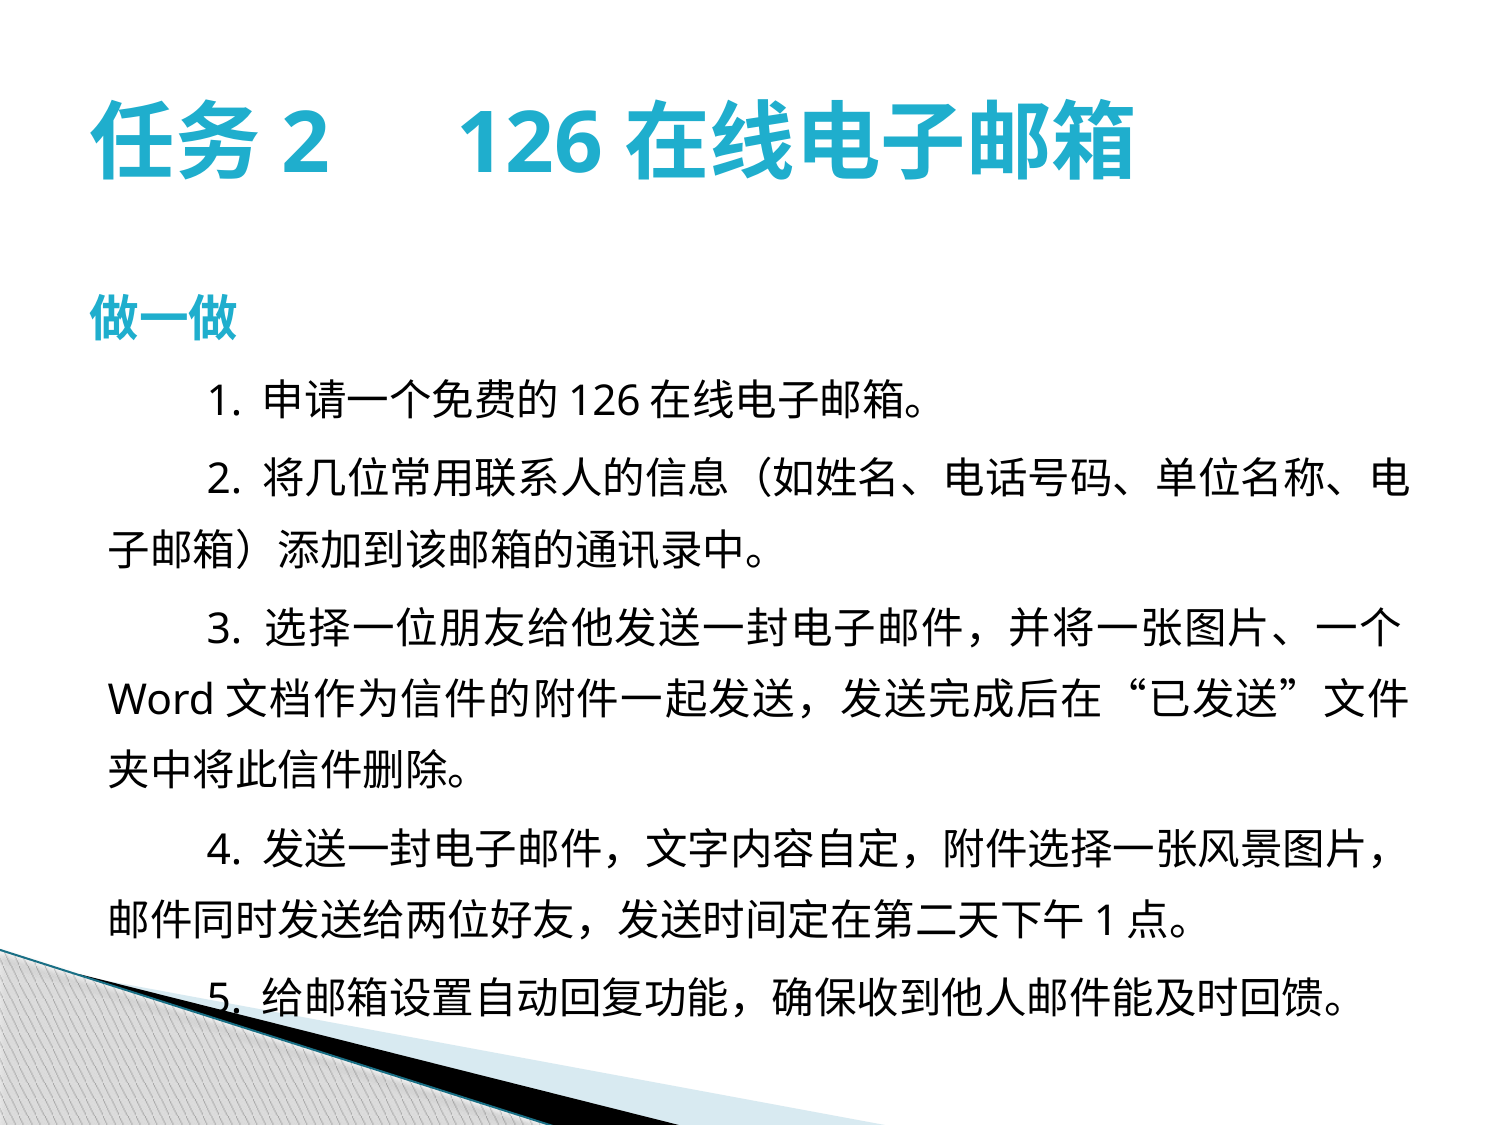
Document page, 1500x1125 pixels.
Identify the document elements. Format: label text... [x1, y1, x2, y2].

title 任务2 126在线电子邮箱 [75, 45, 1425, 233]
list 做一做 1. 申请一个免费的126在线电子邮箱。 2. 将几位常用联系人的信息（如姓名、电话号码、单位名称、电子邮箱）添加到该邮箱的通讯录中。 3. 选择一位朋友给他发送一封电子邮件，并将一张图片、一个Word文档作为信件的附件一起发送，发送完成后在“已发送”文件夹中将此信件删除。 4. 发送一封电子邮件，文字内容自定，附件选择一张风景图片，邮件同时发送给两位好友，发送时间定在第二天下午1点。 5. 给邮箱设置自动回复功能，确保收到他人邮件能及时回馈。 [75, 243, 1425, 1047]
